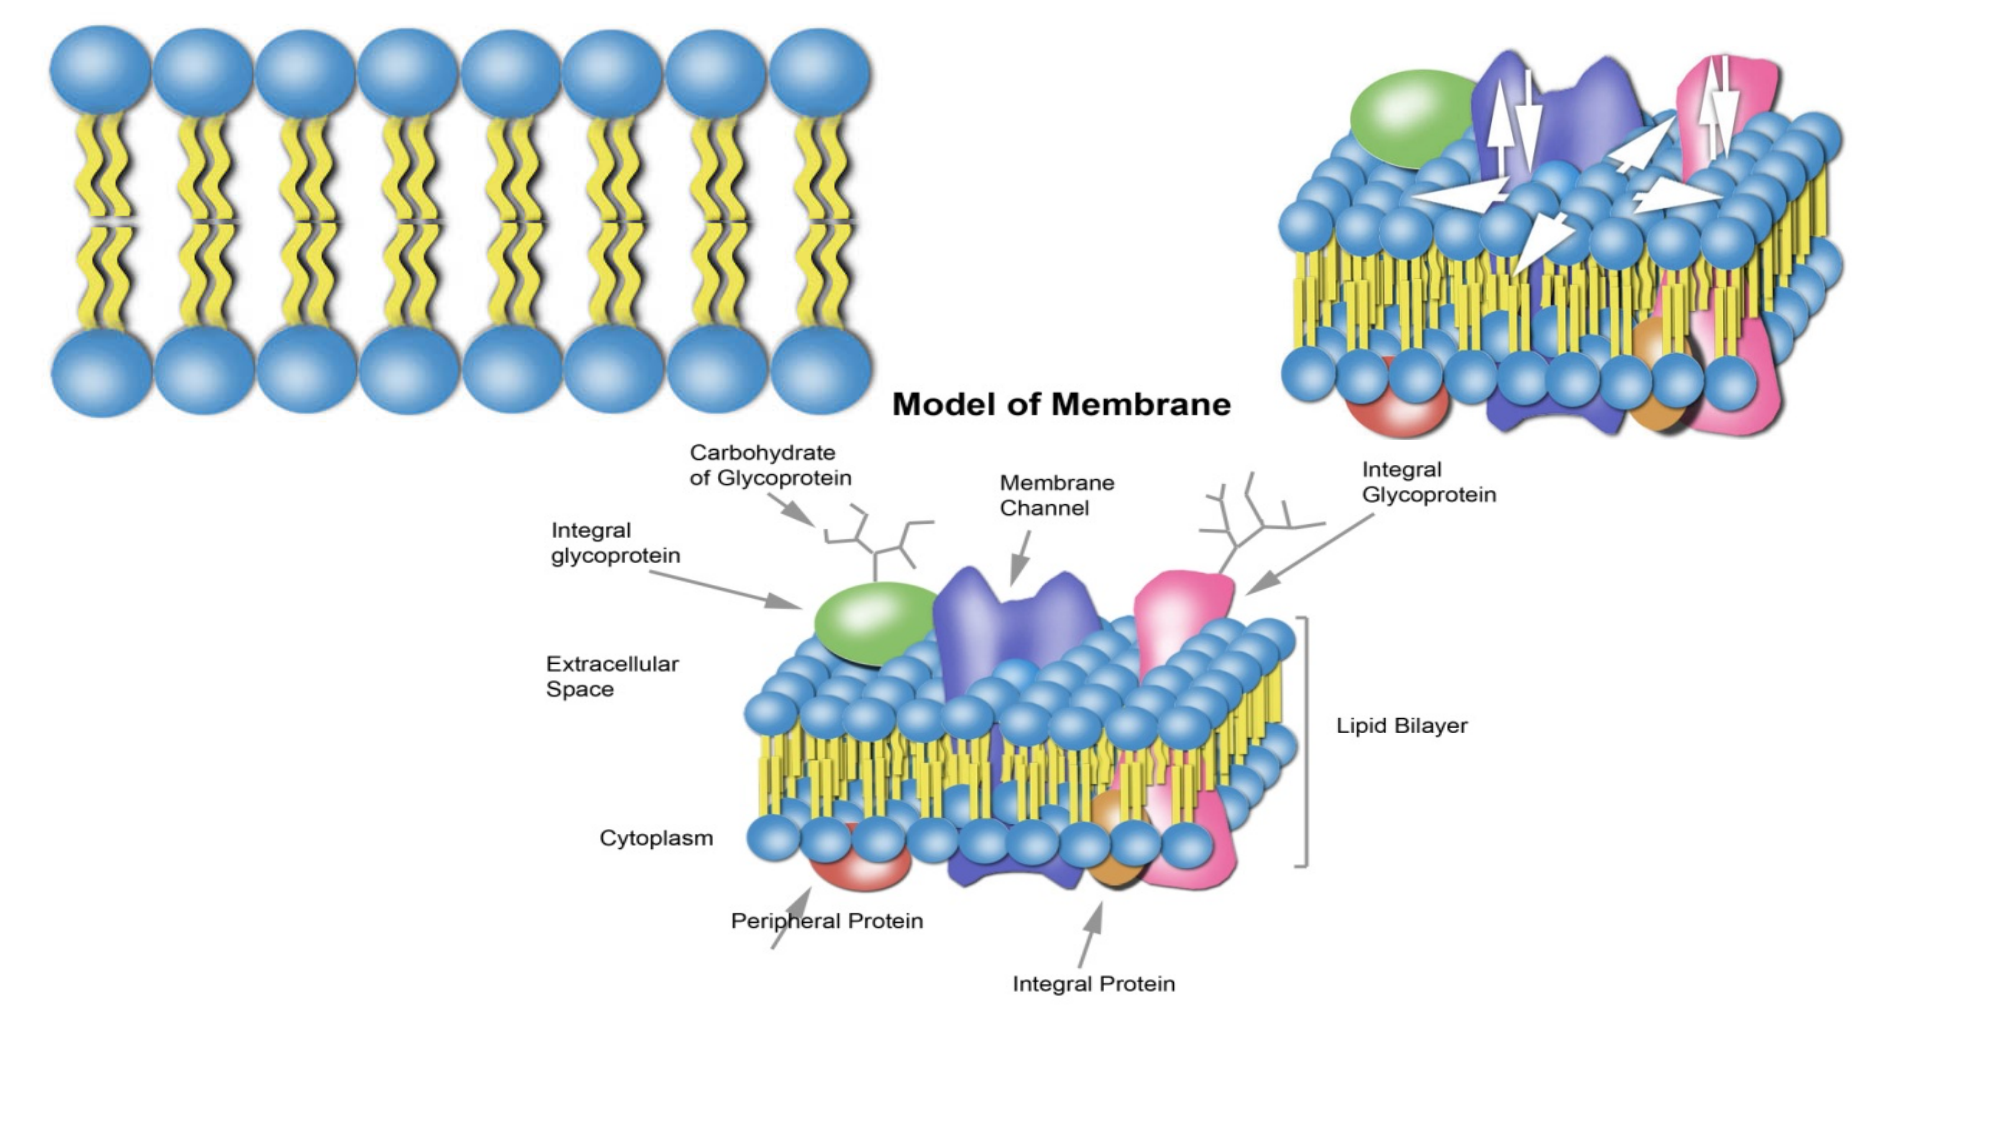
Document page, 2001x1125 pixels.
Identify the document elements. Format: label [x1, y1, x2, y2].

list [29, 11, 890, 440]
picture [510, 46, 1884, 1107]
